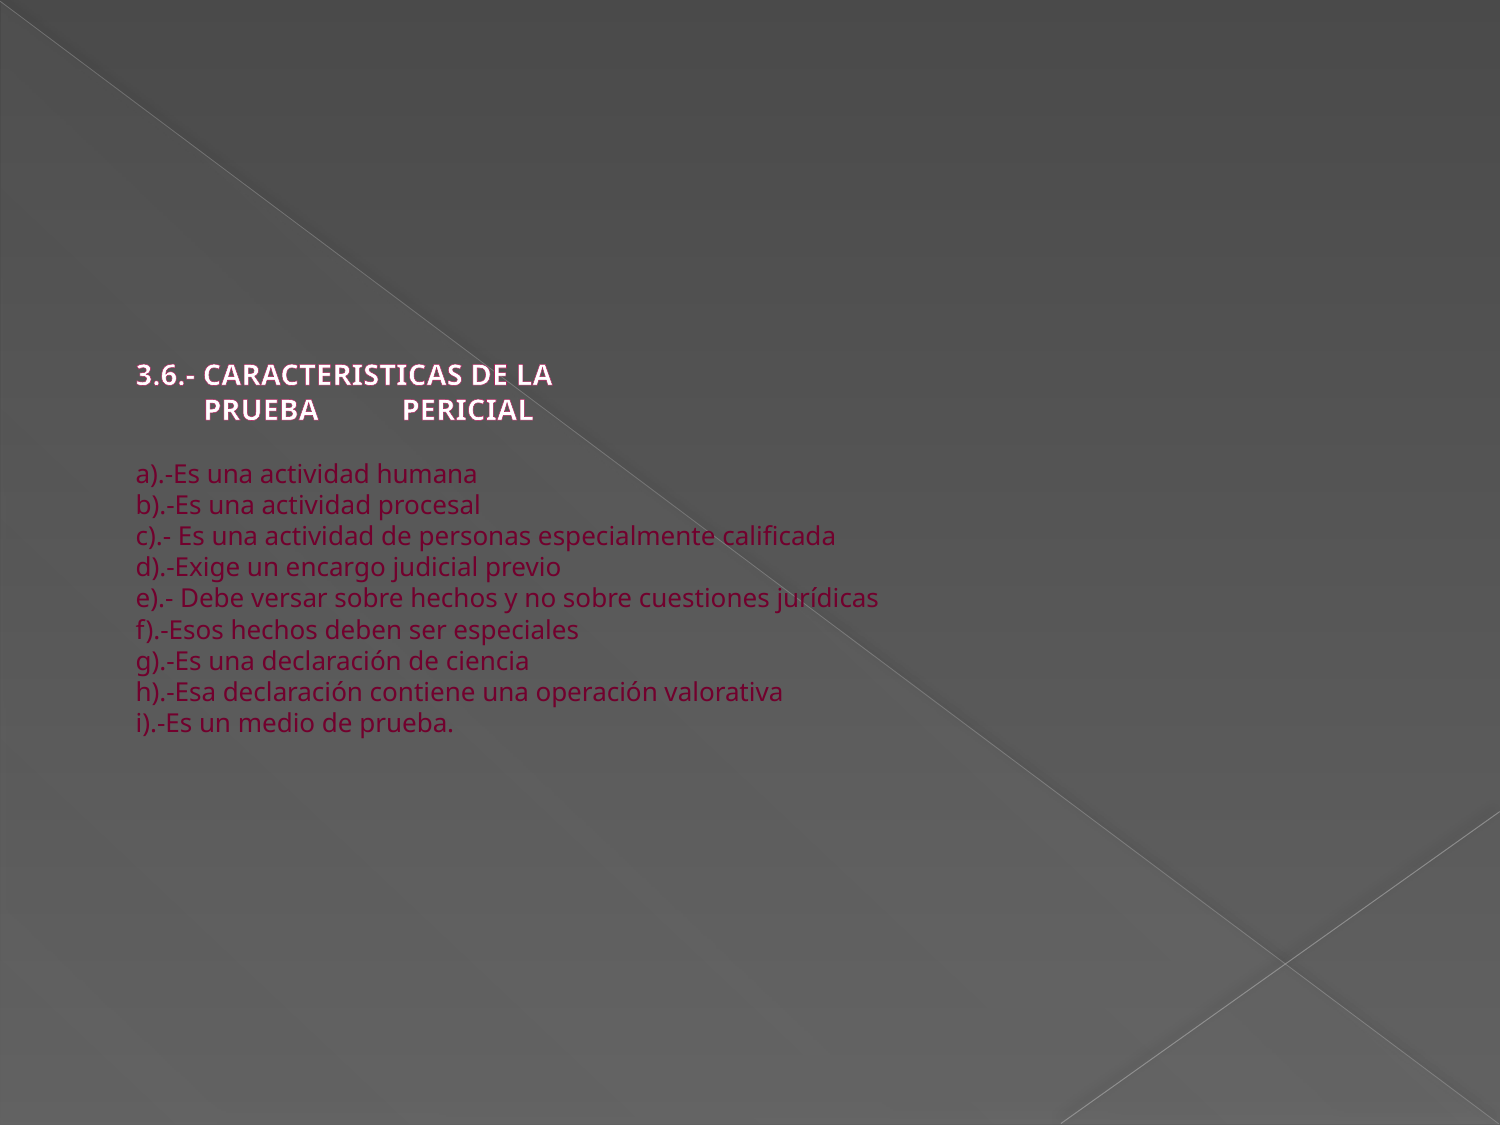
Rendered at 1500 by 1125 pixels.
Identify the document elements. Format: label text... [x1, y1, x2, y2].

title 3.6.- CARACTERISTICAS DE LA PRUEBA PERICIAL a).-Es una actividad humana b).-Es una actividad procesal c).- Es una actividad de personas especialmente calificada d).-Exige un encargo judicial previo e).- Debe versar sobre hechos y no sobre cuestiones jurídicas f).-Esos hechos deben ser especiales g).-Es una declaración de ciencia h).-Esa declaración contiene una operación valorativa i).-Es un medio de prueba. [75, 0, 1258, 1125]
